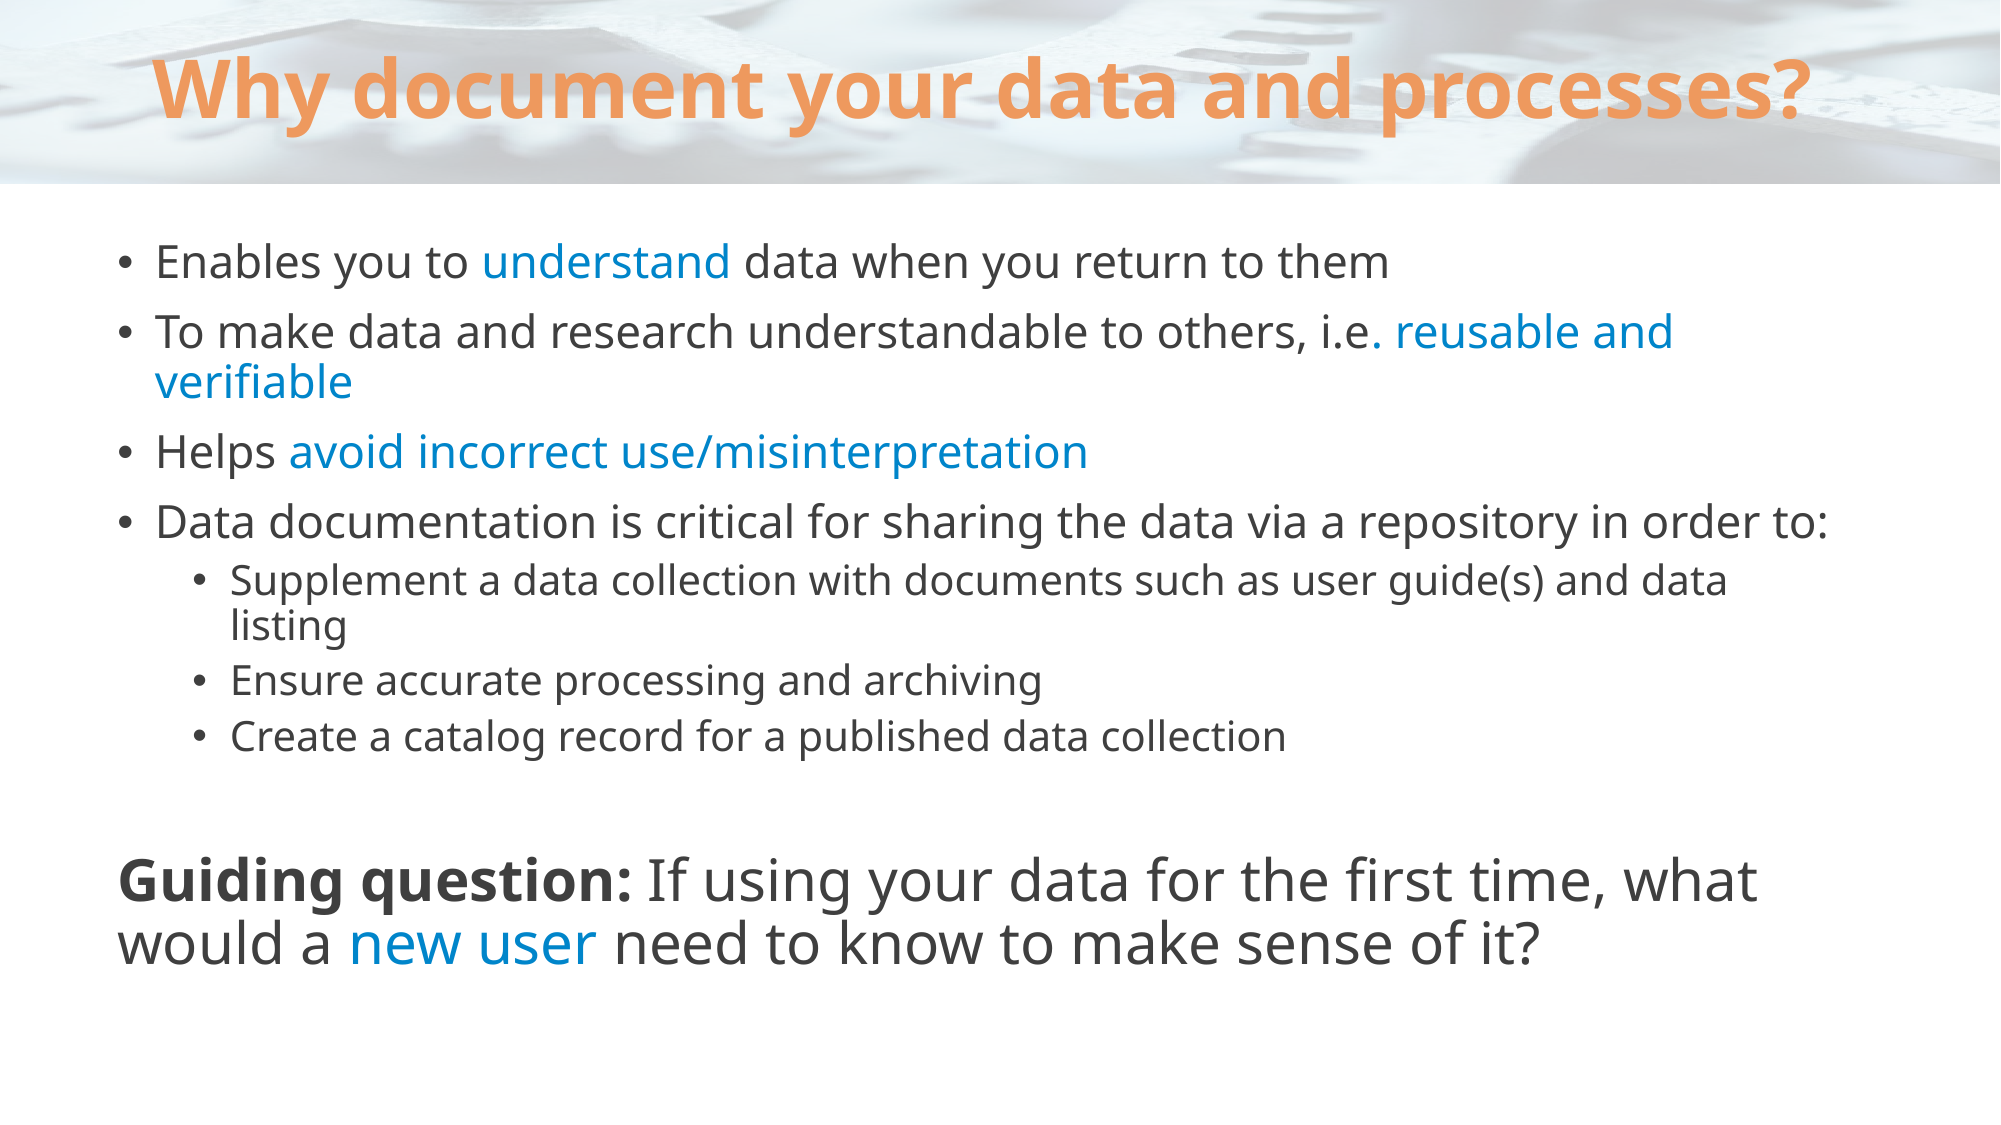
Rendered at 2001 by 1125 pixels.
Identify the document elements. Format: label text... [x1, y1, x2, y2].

list Enables you to understand data when you return to them To make data and research understandable to others, i.e. reusable and verifiable Helps avoid incorrect use/misinterpretation Data documentation is critical for sharing the data via a repository in order to: Supplement a data collection with documents such as user guide(s) and data listing Ensure accurate processing and archiving Create a catalog record for a published data collection Guiding question: If using your data for the first time, what would a new user need to know to make sense of it? [102, 231, 1863, 1023]
title Why document your data and processes? [137, 29, 1863, 155]
